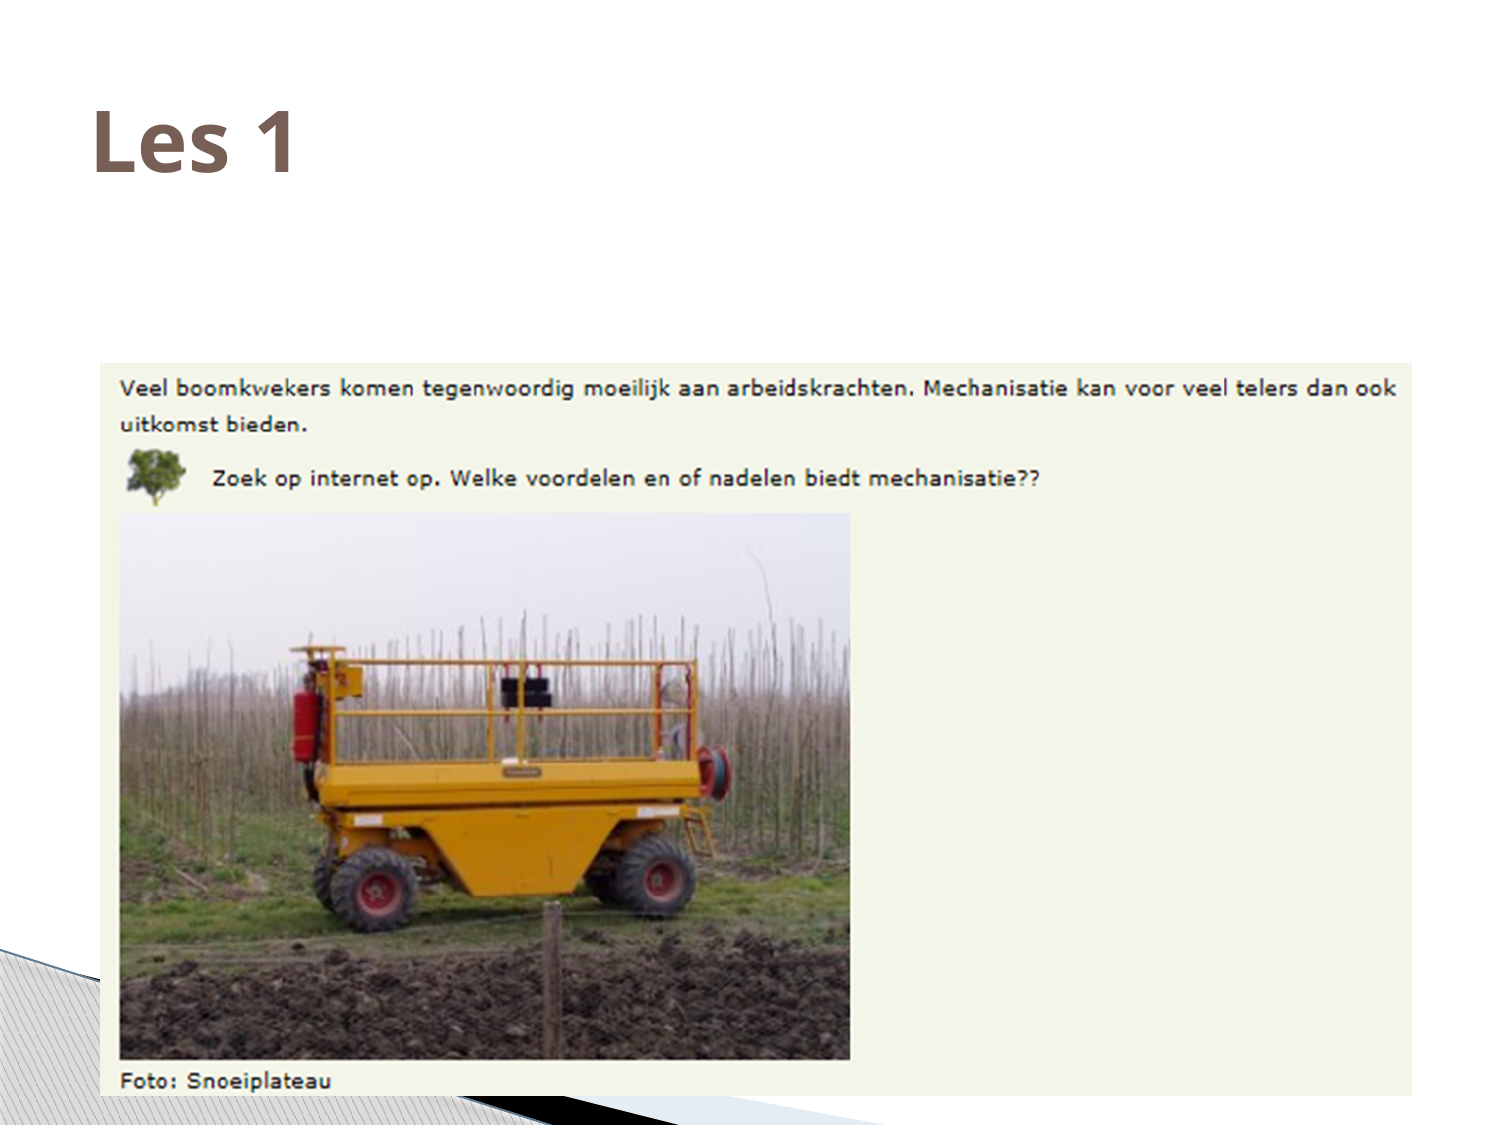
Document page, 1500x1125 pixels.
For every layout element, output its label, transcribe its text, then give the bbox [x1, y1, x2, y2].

title Les 1 [75, 45, 1425, 233]
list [100, 363, 1413, 1097]
